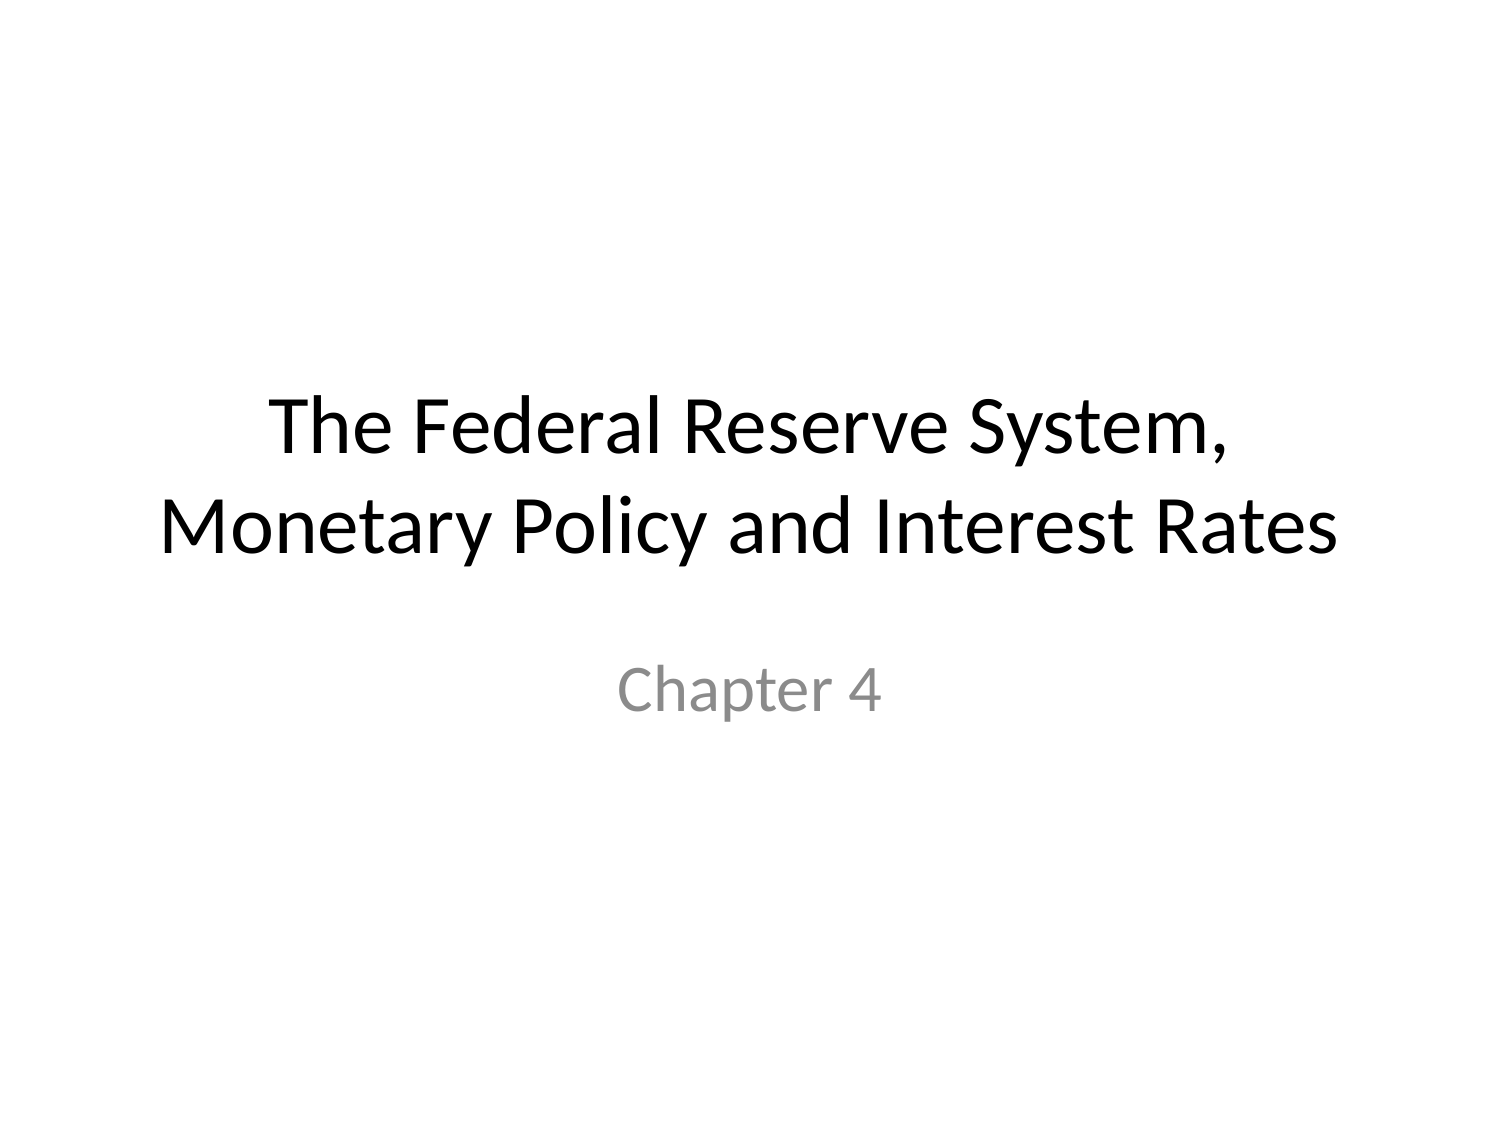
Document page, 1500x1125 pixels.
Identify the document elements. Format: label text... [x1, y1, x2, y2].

subtitle Chapter 4 [225, 637, 1275, 925]
title The Federal Reserve System, Monetary Policy and Interest Rates [112, 349, 1388, 591]
